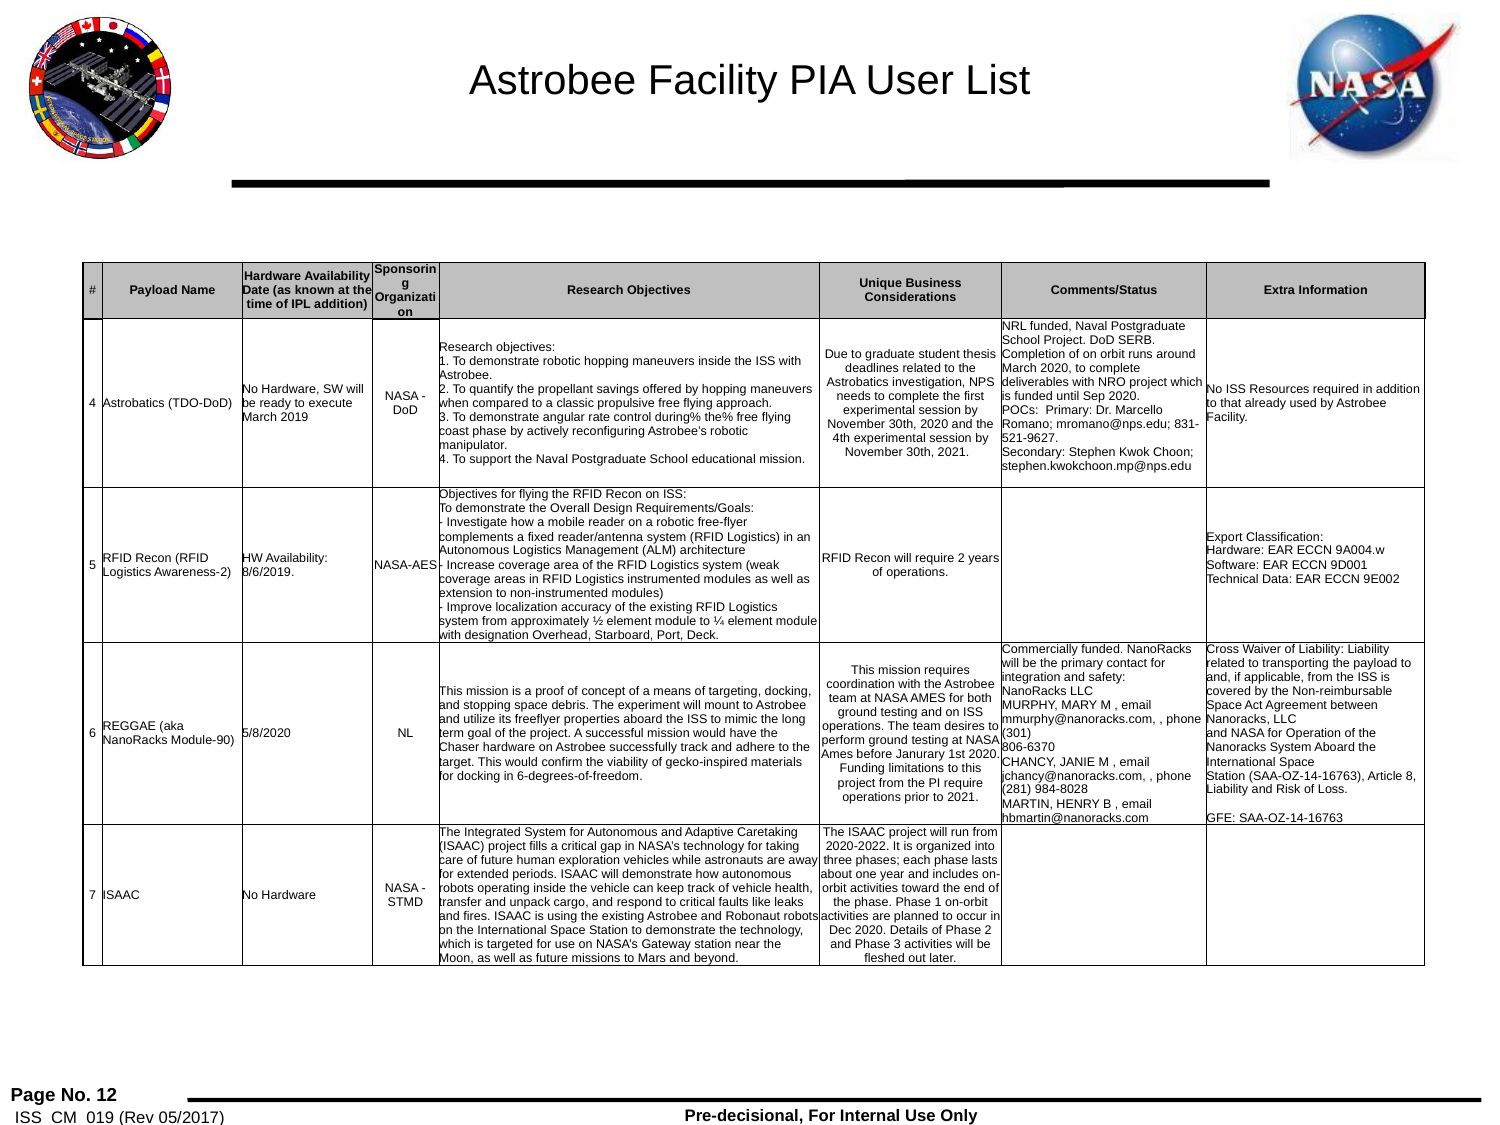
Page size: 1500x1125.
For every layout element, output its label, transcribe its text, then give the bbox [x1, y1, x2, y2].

table_cell NASA-AES [373, 488, 439, 642]
table_header # [84, 263, 102, 318]
table_cell 4 [84, 320, 102, 487]
table_cell REGGAE (aka NanoRacks Module-90) [103, 643, 242, 824]
table_cell RFID Recon will require 2 years of operations. [820, 488, 1001, 642]
table_cell Objectives for flying the RFID Recon on ISS: To demonstrate the Overall Design Requirements/Goals: - Investigate how a mobile reader on a robotic free-flyer complements a fixed reader/antenna system (RFID Logistics) in an Autonomous Logistics Management (ALM) architecture - Increase coverage area of the RFID Logistics system (weak coverage areas in RFID Logistics instrumented modules as well as extension to non-instrumented modules) - Improve localization accuracy of the existing RFID Logistics system from approximately ½ element module to ¼ element module with designation Overhead, Starboard, Port, Deck. [440, 488, 819, 642]
table_header Hardware Availability Date (as known at the time of IPL addition) [243, 263, 372, 318]
table_cell Cross Waiver of Liability: Liability related to transporting the payload to and, if applicable, from the ISS is covered by the Non-reimbursable Space Act Agreement between Nanoracks, LLC and NASA for Operation of the Nanoracks System Aboard the International Space Station (SAA-OZ-14-16763), Article 8, Liability and Risk of Loss. GFE: SAA-OZ-14-16763 [1207, 643, 1424, 824]
table_cell 7 [84, 825, 102, 965]
table_cell [1002, 488, 1206, 642]
table_cell The Integrated System for Autonomous and Adaptive Caretaking (ISAAC) project fills a critical gap in NASA’s technology for taking care of future human exploration vehicles while astronauts are away for extended periods. ISAAC will demonstrate how autonomous robots operating inside the vehicle can keep track of vehicle health, transfer and unpack cargo, and respond to critical faults like leaks and fires. ISAAC is using the existing Astrobee and Robonaut robots on the International Space Station to demonstrate the technology, which is targeted for use on NASA’s Gateway station near the Moon, as well as future missions to Mars and beyond. [440, 825, 819, 965]
picture [24, 12, 175, 163]
table_cell NASA - DoD [373, 320, 439, 487]
title Astrobee Facility PIA User List [75, 45, 1425, 233]
table_cell Commercially funded. NanoRacks will be the primary contact for integration and safety: NanoRacks LLC MURPHY, MARY M , email mmurphy@nanoracks.com, , phone (301) 806-6370 CHANCY, JANIE M , email jchancy@nanoracks.com, , phone (281) 984-8028 MARTIN, HENRY B , email hbmartin@nanoracks.com [1002, 643, 1206, 824]
table_cell The ISAAC project will run from 2020-2022. It is organized into three phases; each phase lasts about one year and includes on-orbit activities toward the end of the phase. Phase 1 on-orbit activities are planned to occur in Dec 2020. Details of Phase 2 and Phase 3 activities will be fleshed out later. [820, 825, 1001, 965]
table_cell 6 [84, 643, 102, 824]
table_header Research Objectives [440, 263, 819, 318]
table_cell 5/8/2020 [243, 643, 372, 824]
table_header Unique Business Considerations [820, 263, 1001, 318]
table_cell HW Availability: 8/6/2019. [243, 488, 372, 642]
table_cell This mission is a proof of concept of a means of targeting, docking, and stopping space debris. The experiment will mount to Astrobee and utilize its freeflyer properties aboard the ISS to mimic the long term goal of the project. A successful mission would have the Chaser hardware on Astrobee successfully track and adhere to the target. This would confirm the viability of gecko-inspired materials for docking in 6-degrees-of-freedom. [440, 643, 819, 824]
picture [1287, 12, 1461, 163]
table_cell NL [373, 643, 439, 824]
table_header Sponsoring Organization [373, 263, 439, 318]
table_header Comments/Status [1002, 263, 1206, 318]
table_cell 5 [84, 488, 102, 642]
table_header Payload Name [103, 263, 242, 318]
table_cell Export Classification: Hardware: EAR ECCN 9A004.w Software: EAR ECCN 9D001 Technical Data: EAR ECCN 9E002 [1207, 488, 1424, 642]
table_header Extra Information [1207, 263, 1424, 318]
table_cell [1002, 825, 1206, 965]
table_cell RFID Recon (RFID Logistics Awareness-2) [103, 488, 242, 642]
table_cell No Hardware, SW will be ready to execute March 2019 [243, 319, 372, 487]
table_cell ISAAC [103, 825, 242, 965]
table_cell Research objectives: 1. To demonstrate robotic hopping maneuvers inside the ISS with Astrobee. 2. To quantify the propellant savings offered by hopping maneuvers when compared to a classic propulsive free flying approach. 3. To demonstrate angular rate control during% the% free flying coast phase by actively reconfiguring Astrobee’s robotic manipulator. 4. To support the Naval Postgraduate School educational mission. [440, 319, 819, 487]
table_cell Astrobatics (TDO-DoD) [103, 319, 242, 487]
table_cell This mission requires coordination with the Astrobee team at NASA AMES for both ground testing and on ISS operations. The team desires to perform ground testing at NASA Ames before Janurary 1st 2020. Funding limitations to this project from the PI require operations prior to 2021. [820, 643, 1001, 824]
table_cell [1207, 825, 1424, 965]
table_cell Due to graduate student thesis deadlines related to the Astrobatics investigation, NPS needs to complete the first experimental session by November 30th, 2020 and the 4th experimental session by November 30th, 2021. [820, 319, 1001, 487]
table_cell NASA - STMD [373, 825, 439, 965]
table_cell No Hardware [243, 825, 372, 965]
table_cell NRL funded, Naval Postgraduate School Project. DoD SERB. Completion of on orbit runs around March 2020, to complete deliverables with NRO project which is funded until Sep 2020. POCs: Primary: Dr. Marcello Romano; mromano@nps.edu; 831-521-9627. Secondary: Stephen Kwok Choon; stephen.kwokchoon.mp@nps.edu [1002, 319, 1206, 487]
table_cell No ISS Resources required in addition to that already used by Astrobee Facility. [1207, 319, 1424, 487]
